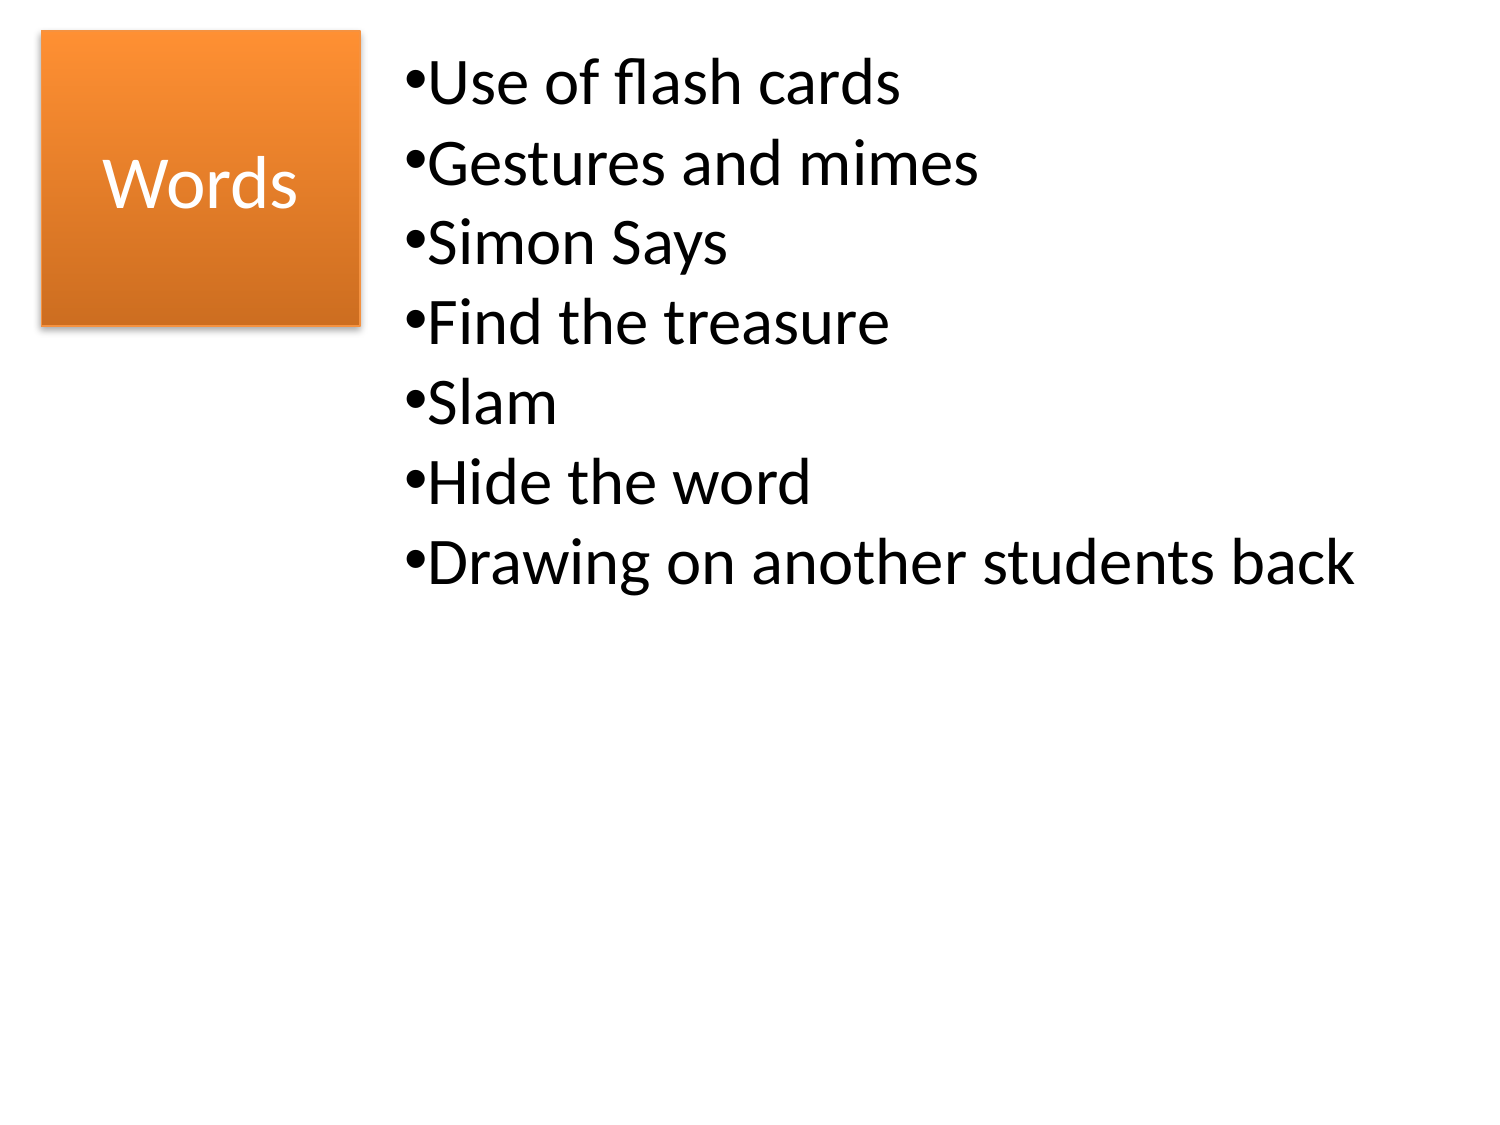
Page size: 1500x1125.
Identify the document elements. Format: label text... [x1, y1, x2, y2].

text_box Words [41, 30, 361, 327]
text_box Use of flash cards Gestures and mimes Simon Says Find the treasure Slam Hide the word Drawing on another students back [389, 30, 1372, 846]
